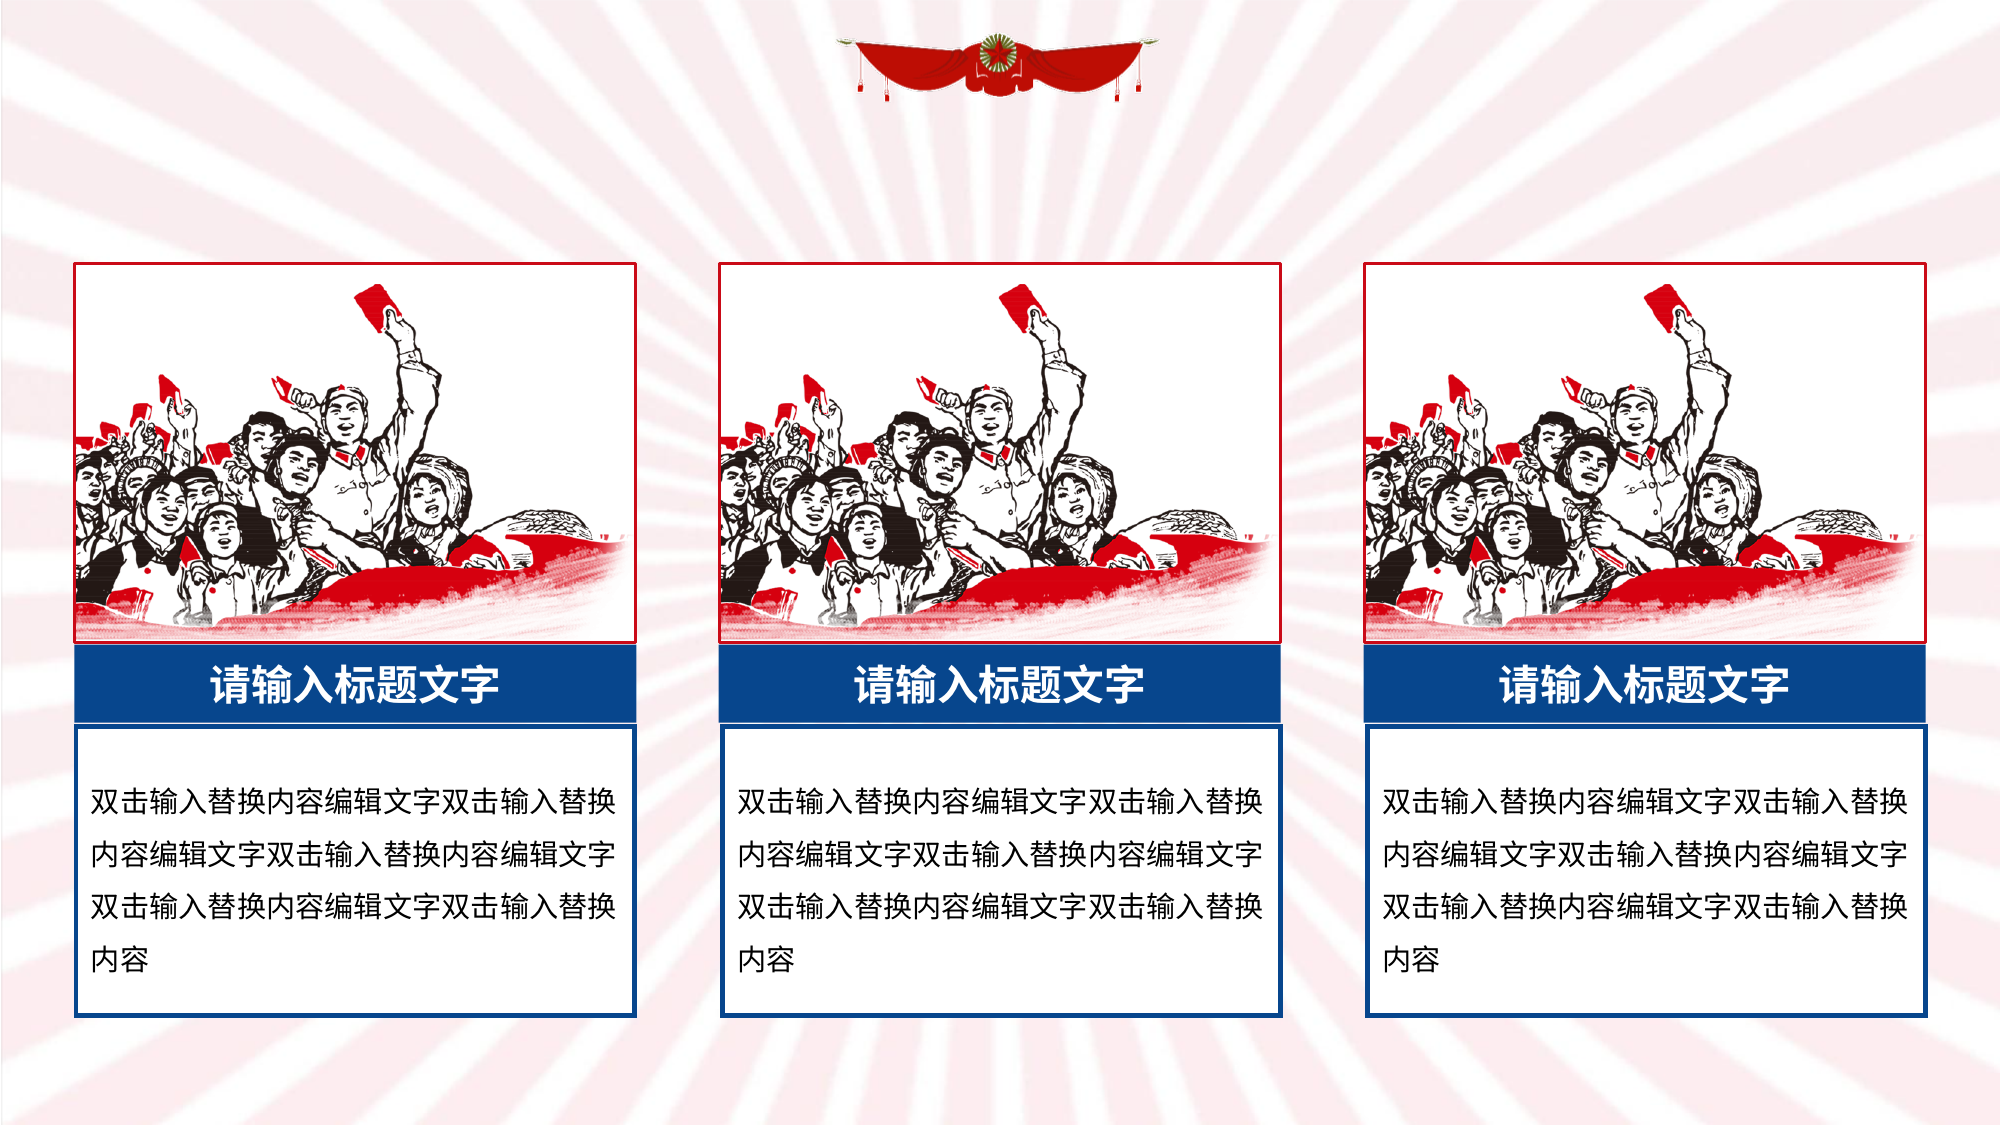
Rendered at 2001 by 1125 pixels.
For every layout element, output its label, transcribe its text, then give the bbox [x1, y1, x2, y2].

text_box 双击输入替换内容编辑文字双击输入替换内容编辑文字双击输入替换内容编辑文字双击输入替换内容编辑文字双击输入替换内容 [75, 726, 635, 1017]
text_box 请输入标题文字 [718, 644, 1282, 724]
text_box 请输入标题文字 [1363, 644, 1927, 724]
text_box 双击输入替换内容编辑文字双击输入替换内容编辑文字双击输入替换内容编辑文字双击输入替换内容编辑文字双击输入替换内容 [721, 726, 1282, 1017]
text_box 请输入标题文字 [73, 644, 637, 724]
picture [3, 1, 2000, 1125]
text_box 双击输入替换内容编辑文字双击输入替换内容编辑文字双击输入替换内容编辑文字双击输入替换内容编辑文字双击输入替换内容 [1366, 726, 1927, 1017]
